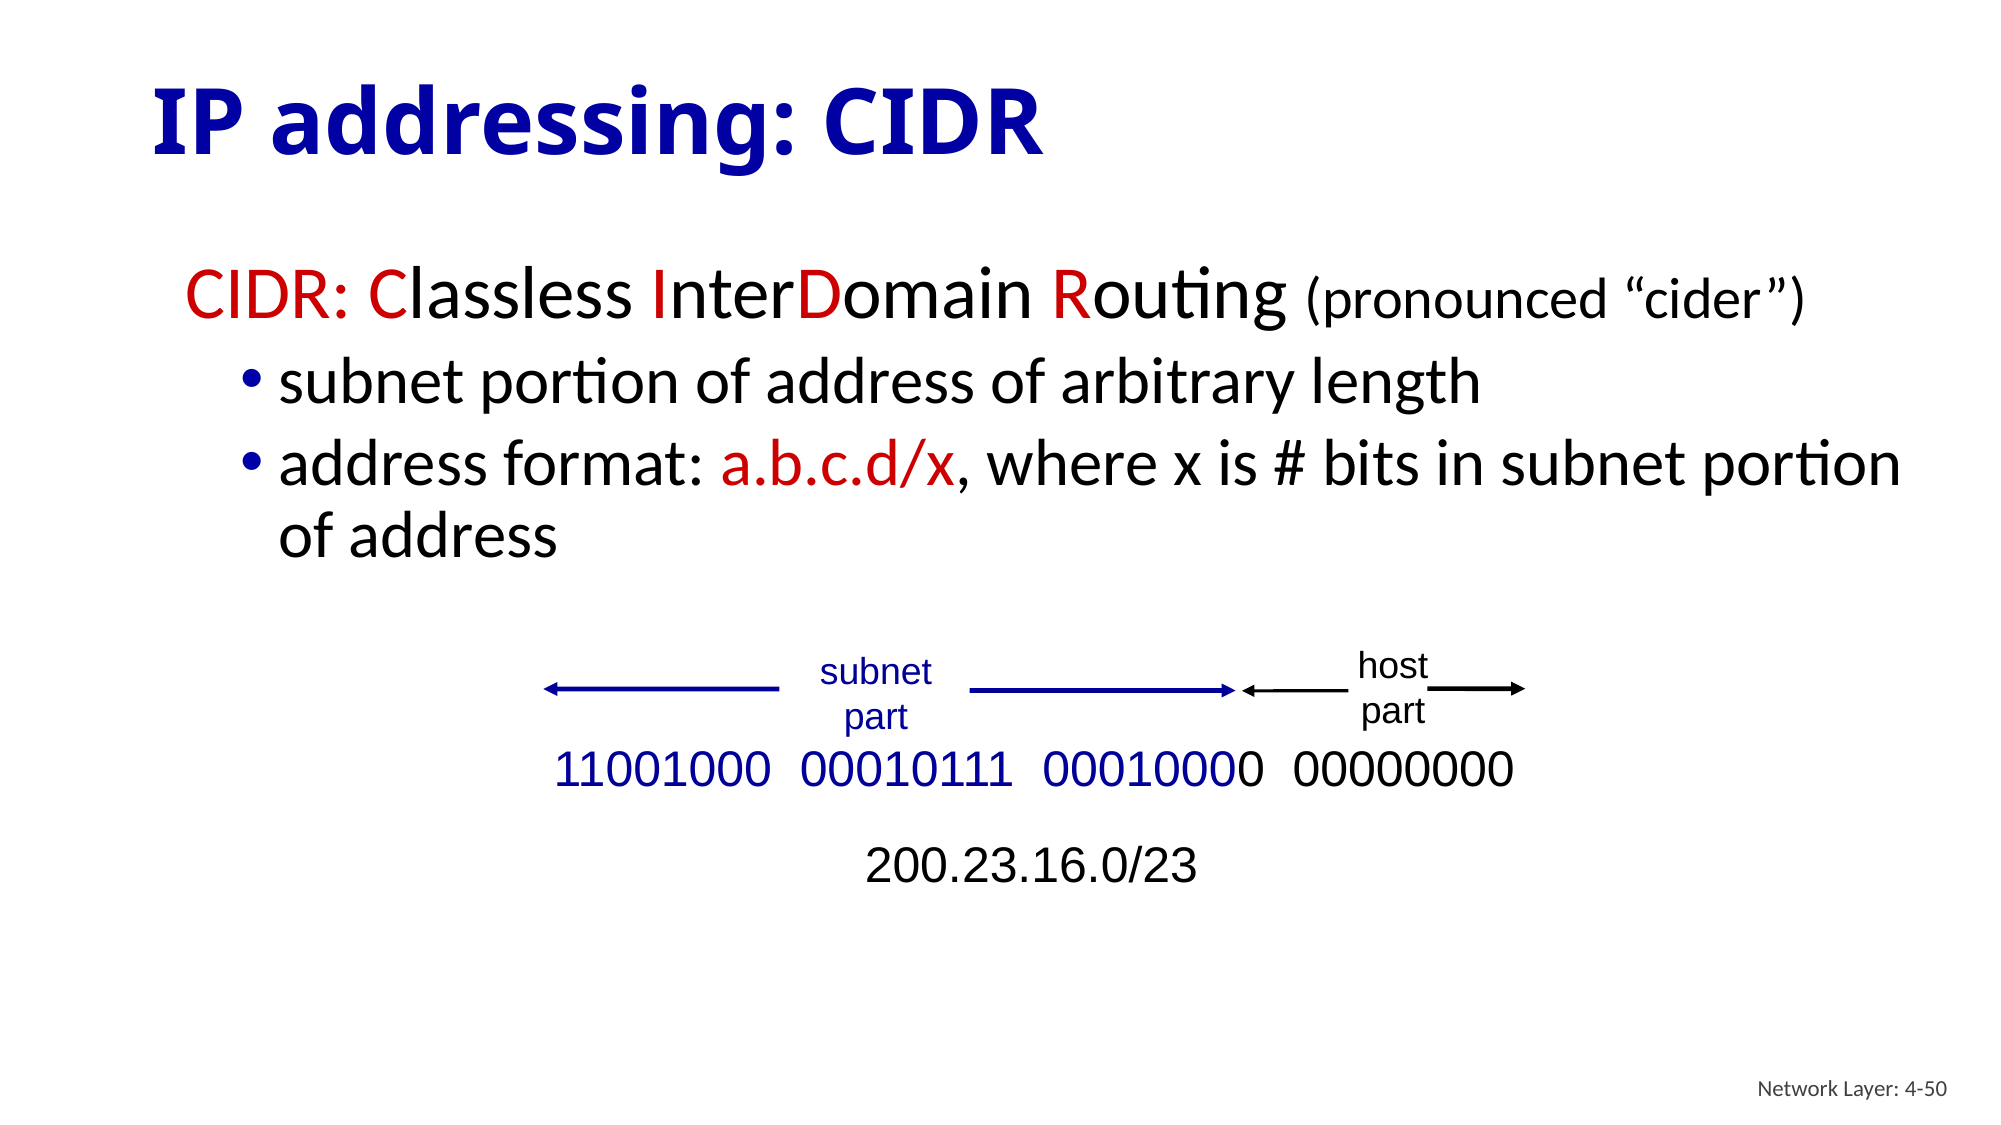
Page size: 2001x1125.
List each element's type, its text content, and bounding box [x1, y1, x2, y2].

slide_number Network Layer: 4-50 [1512, 1056, 1963, 1117]
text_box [531, 633, 1537, 901]
text_box CIDR: Classless InterDomain Routing (pronounced “cider”) subnet portion of address of arbitrary length address format: a.b.c.d/x, where x is # bits in subnet portion of address [149, 246, 1970, 588]
title IP addressing: CIDR [137, 51, 1863, 198]
